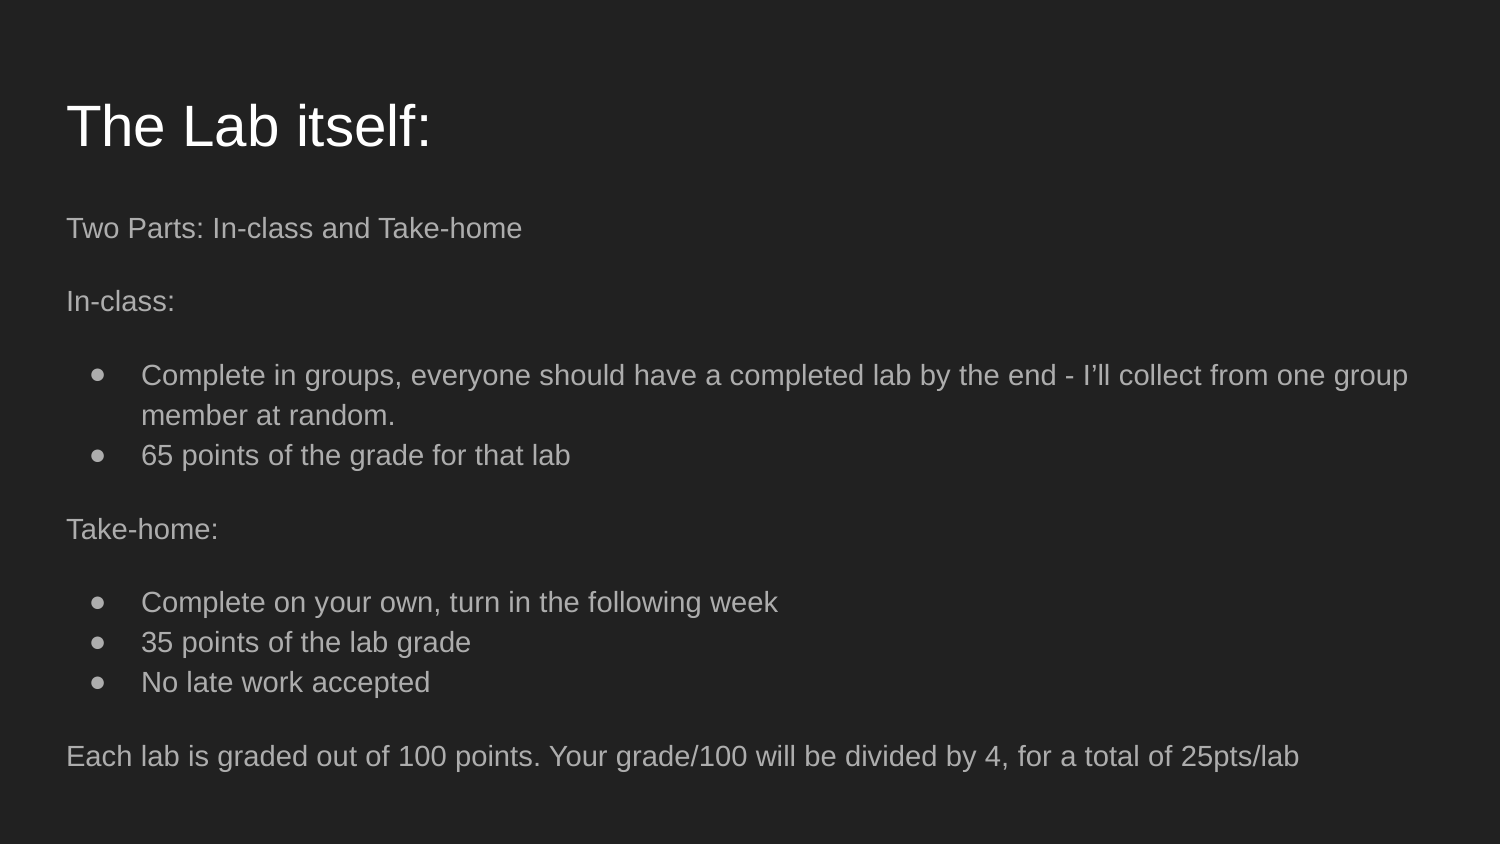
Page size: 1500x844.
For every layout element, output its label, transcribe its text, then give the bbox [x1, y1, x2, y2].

title The Lab itself: [51, 72, 1449, 167]
list Two Parts: In-class and Take-home In-class: Complete in groups, everyone should have a completed lab by the end - I’ll collect from one group member at random. 65 points of the grade for that lab Take-home: Complete on your own, turn in the following week 35 points of the lab grade No late work accepted Each lab is graded out of 100 points. Your grade/100 will be divided by 4, for a total of 25pts/lab [51, 189, 1449, 750]
